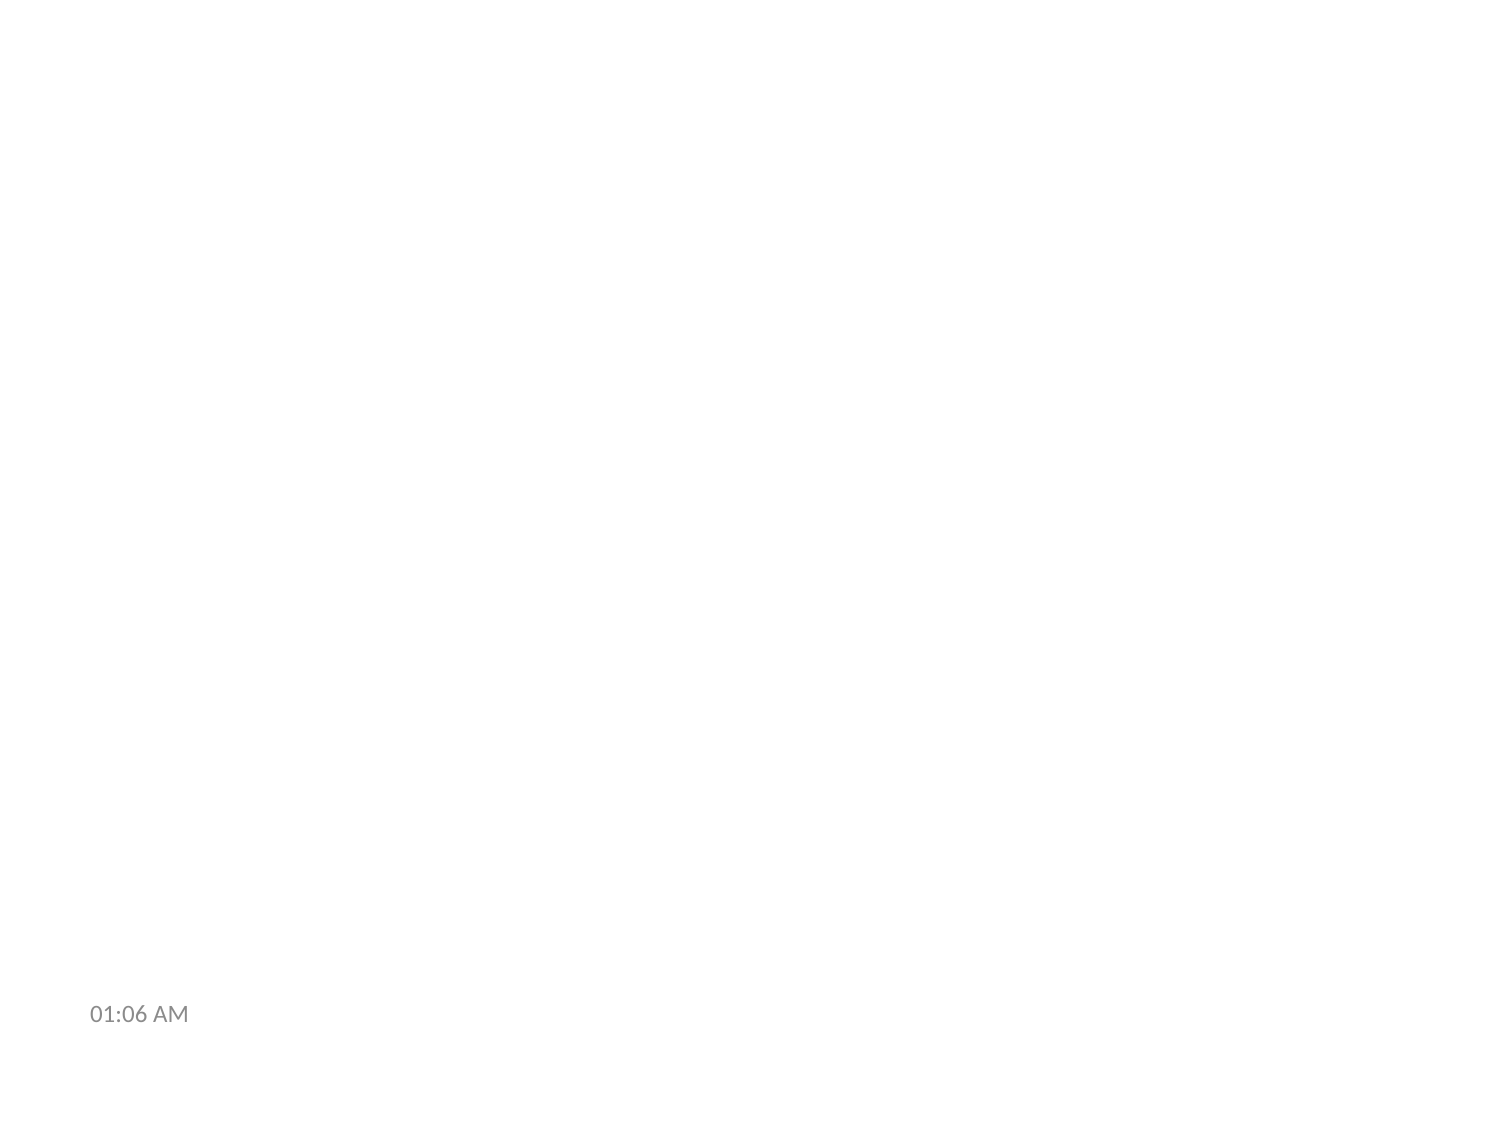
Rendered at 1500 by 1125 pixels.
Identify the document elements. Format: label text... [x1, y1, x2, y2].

text_box 3:35 PM [75, 982, 425, 1043]
